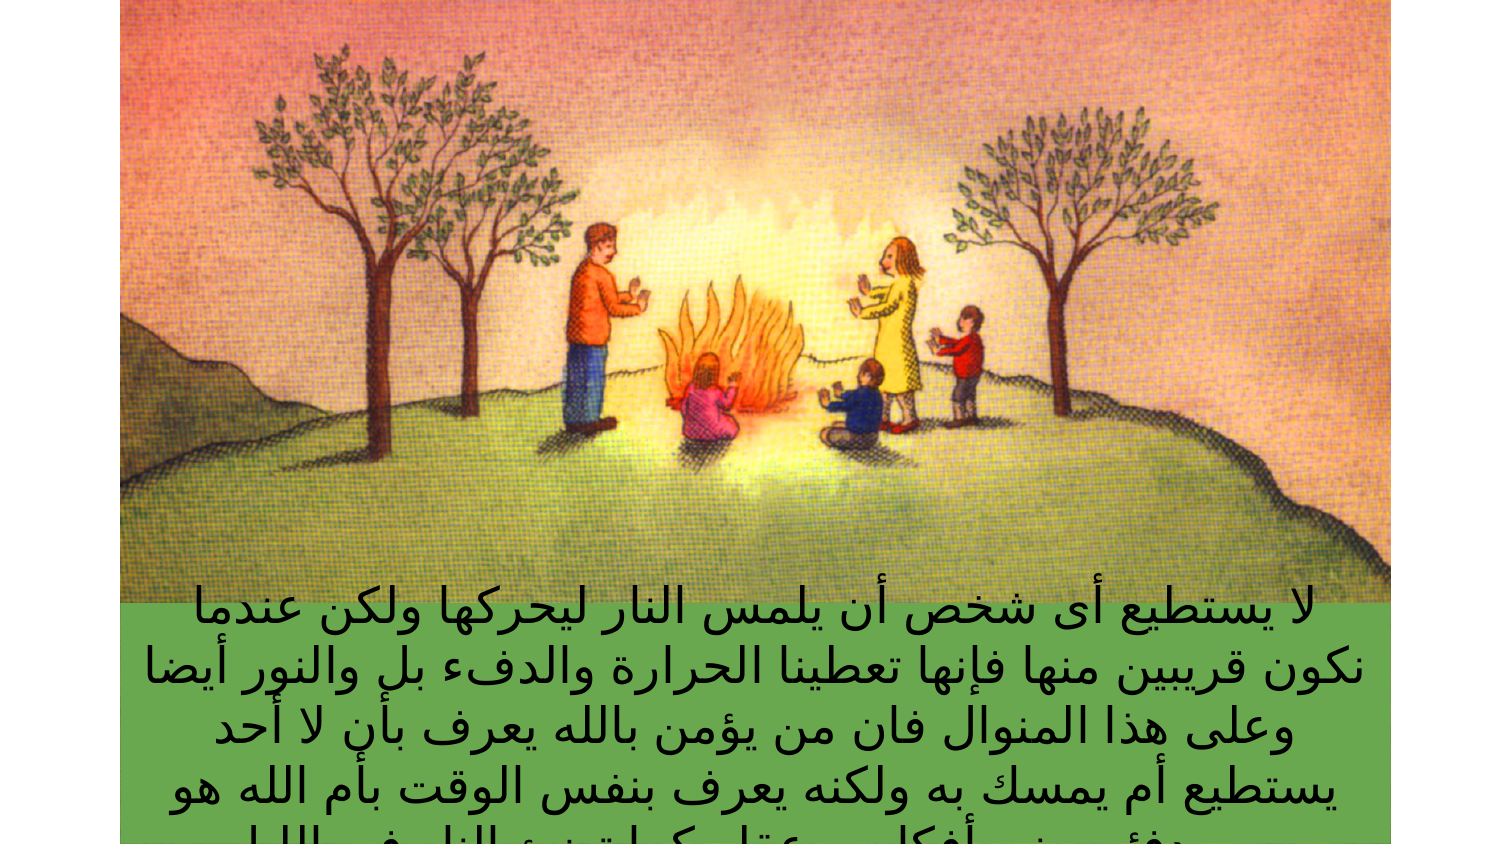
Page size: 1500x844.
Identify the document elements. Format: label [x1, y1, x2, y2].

picture [120, 0, 1392, 844]
